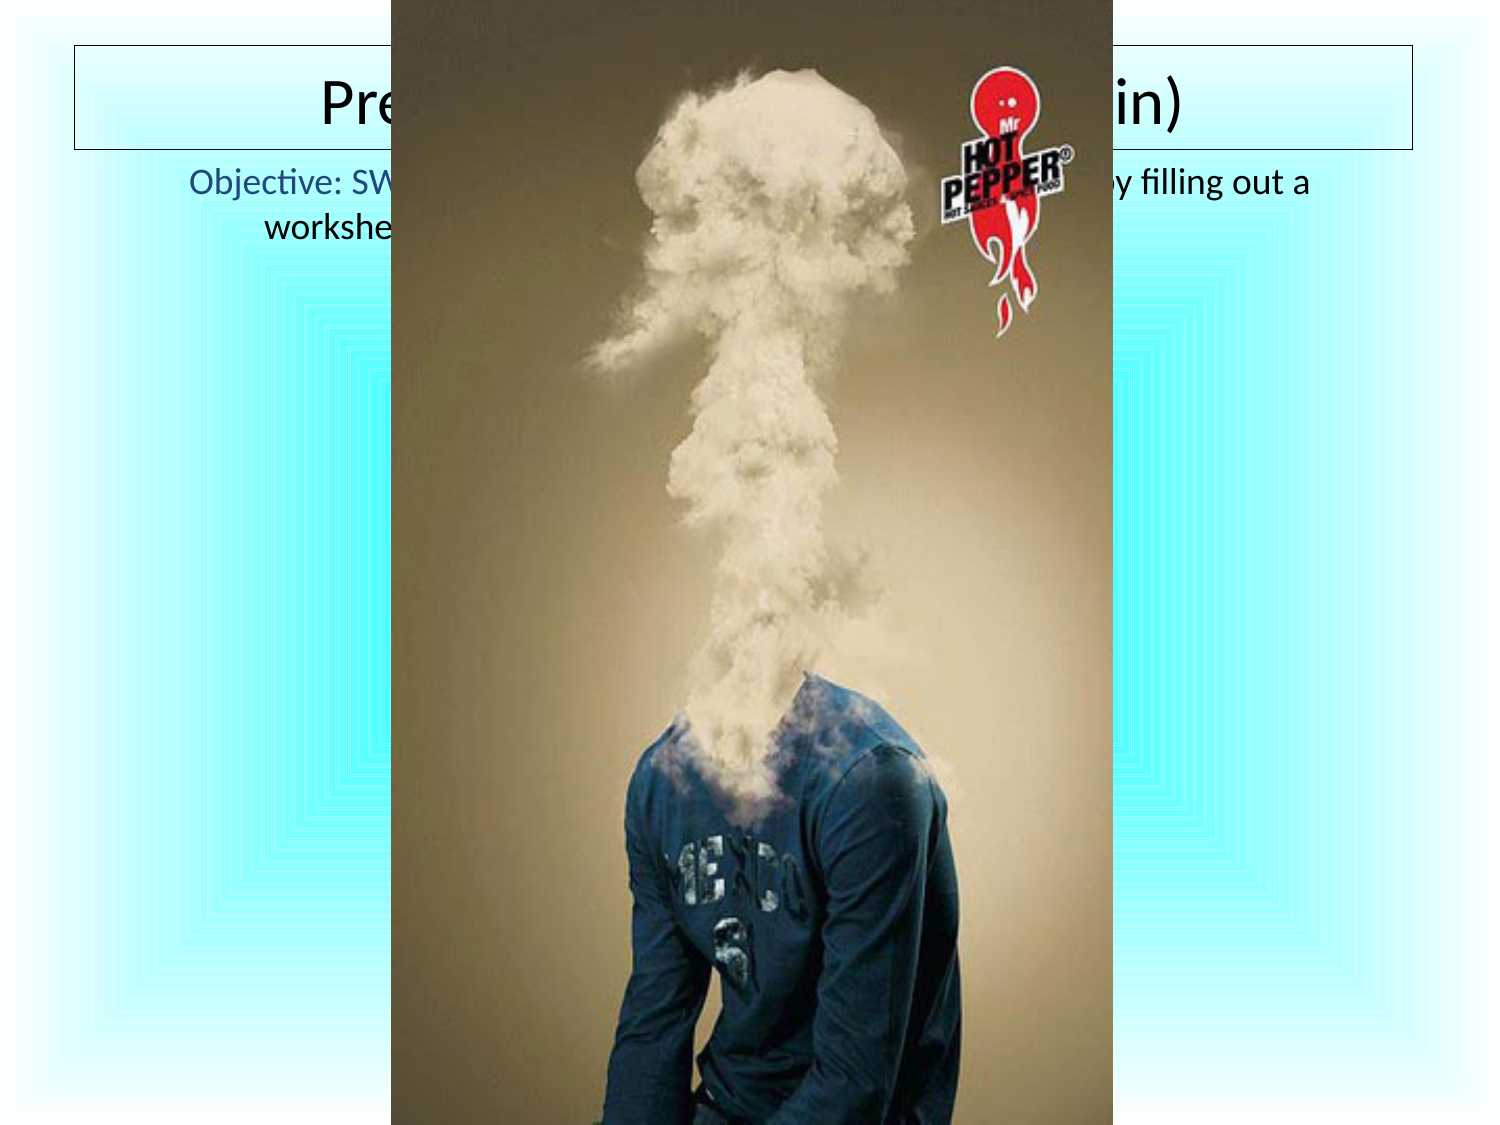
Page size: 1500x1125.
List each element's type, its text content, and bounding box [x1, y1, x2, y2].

text_box Preview Advertisements (5 min) [1117, 45, 1413, 149]
text_box Objective: SWBAT: Determine the target audience for an ad by filling out a worksheet [70, 149, 386, 255]
text_box Objective: SWBAT: Determine the target audience for an ad by filling out a worksheet [1117, 149, 1413, 255]
text_box Preview Advertisements (5 min) [74, 45, 386, 149]
picture [391, 0, 1113, 1125]
